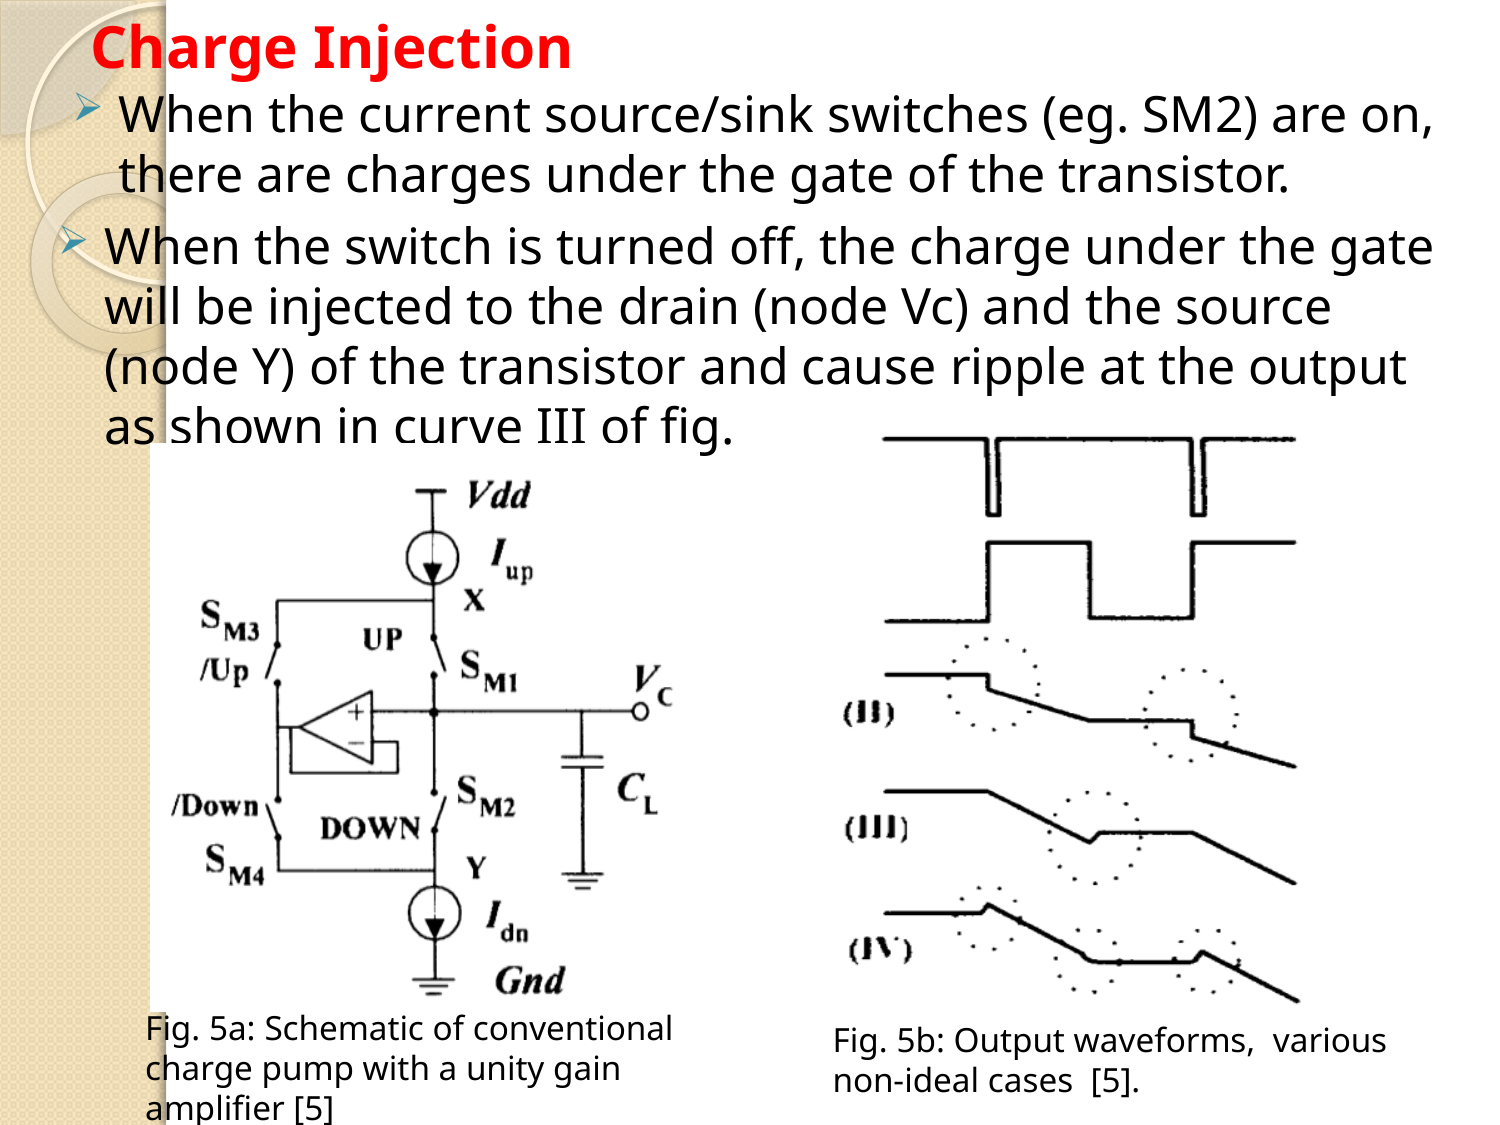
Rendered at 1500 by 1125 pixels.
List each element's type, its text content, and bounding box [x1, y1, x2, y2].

list When the current source/sink switches (eg. SM2) are on, there are charges under the gate of the transistor. When the switch is turned off, the charge under the gate will be injected to the drain (node Vc) and the source (node Y) of the transistor and cause ripple at the output as shown in curve III of fig. [29, 75, 1468, 1104]
picture [774, 422, 1416, 1012]
text_box Fig. 5b: Output waveforms, various non-ideal cases [5]. [800, 1011, 1438, 1089]
picture [149, 443, 701, 1012]
title Charge Injection [76, 2, 1427, 75]
text_box Fig. 5a: Schematic of conventional charge pump with a unity gain amplifier [5] [112, 999, 775, 1101]
